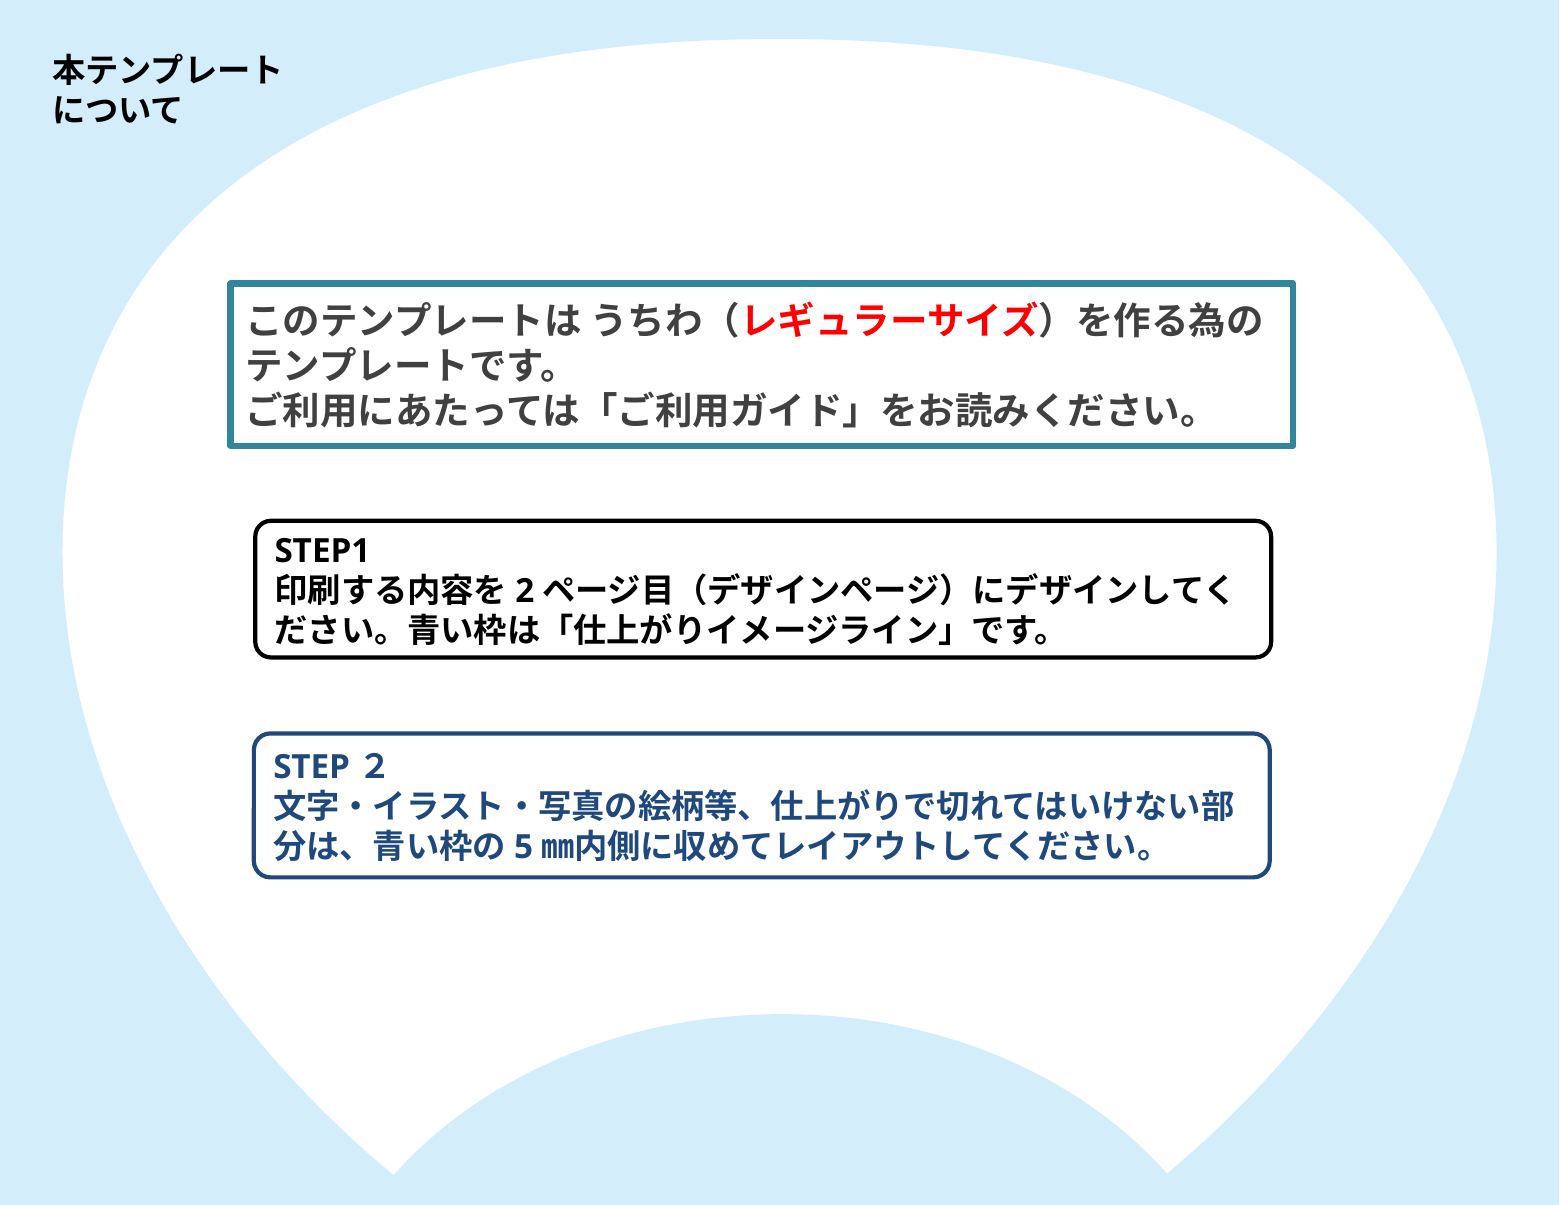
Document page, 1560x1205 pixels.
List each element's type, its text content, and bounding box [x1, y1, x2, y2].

text_box 本テンプレート について [37, 42, 299, 137]
text_box このテンプレートは うちわ（レギュラーサイズ）を作る為のテンプレートです。 ご利用にあたっては「ご利用ガイド」をお読みください。 [228, 281, 1295, 448]
text_box STEP２ 文字・イラスト・写真の絵柄等、仕上がりで切れてはいけない部分は、青い枠の5㎜内側に収めてレイアウトしてください。 [251, 731, 1272, 880]
text_box STEP1 印刷する内容を2ページ目（デザインページ）にデザインしてください。青い枠は「仕上がりイメージライン」です。 [253, 518, 1274, 660]
